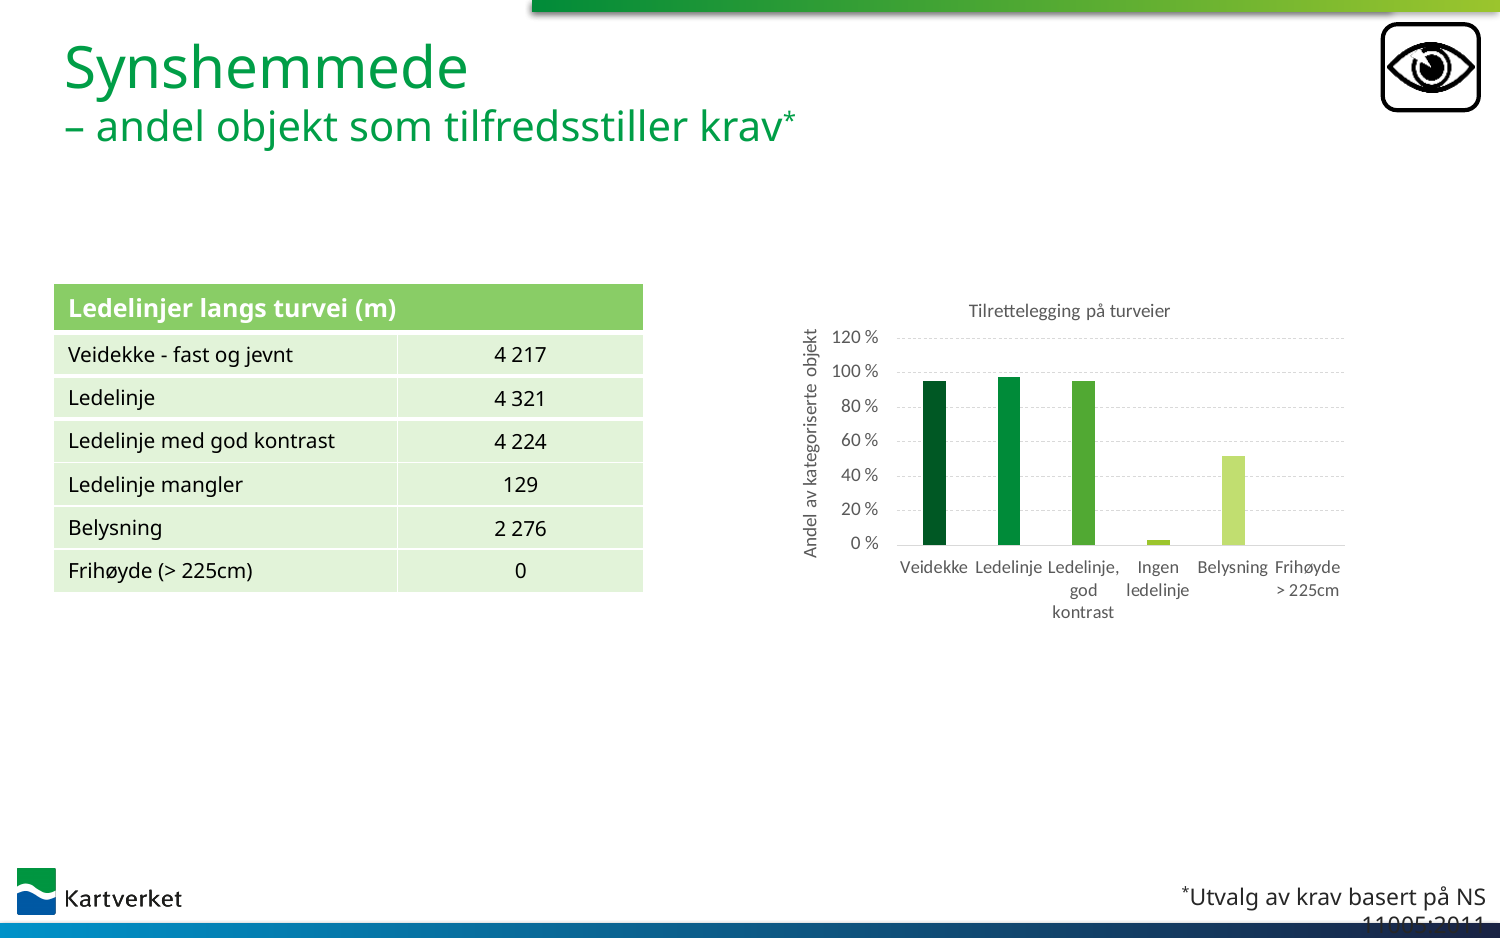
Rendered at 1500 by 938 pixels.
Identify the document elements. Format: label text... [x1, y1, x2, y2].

table_header Ledelinjer langs turvei (m) [54, 284, 643, 330]
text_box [1382, 24, 1480, 111]
text_box *Utvalg av krav basert på NS 11005:2011 [1068, 873, 1500, 938]
table_cell Ledelinje mangler [54, 463, 397, 505]
table_cell Ledelinje med god kontrast [54, 421, 397, 462]
table_cell 129 [398, 463, 643, 505]
table_cell Veidekke - fast og jevnt [54, 335, 397, 374]
table_cell 4 217 [398, 335, 643, 374]
table_cell 4 321 [398, 378, 643, 417]
table_cell 0 [398, 550, 643, 592]
table_cell 2 276 [398, 507, 643, 548]
table_cell Ledelinje [54, 378, 397, 417]
text_box Synshemmede – andel objekt som tilfredsstiller krav* [49, 24, 1431, 158]
table_cell 4 224 [398, 421, 643, 462]
table_cell Frihøyde (> 225cm) [54, 550, 397, 592]
table_cell Belysning [54, 507, 397, 548]
picture [791, 291, 1348, 630]
